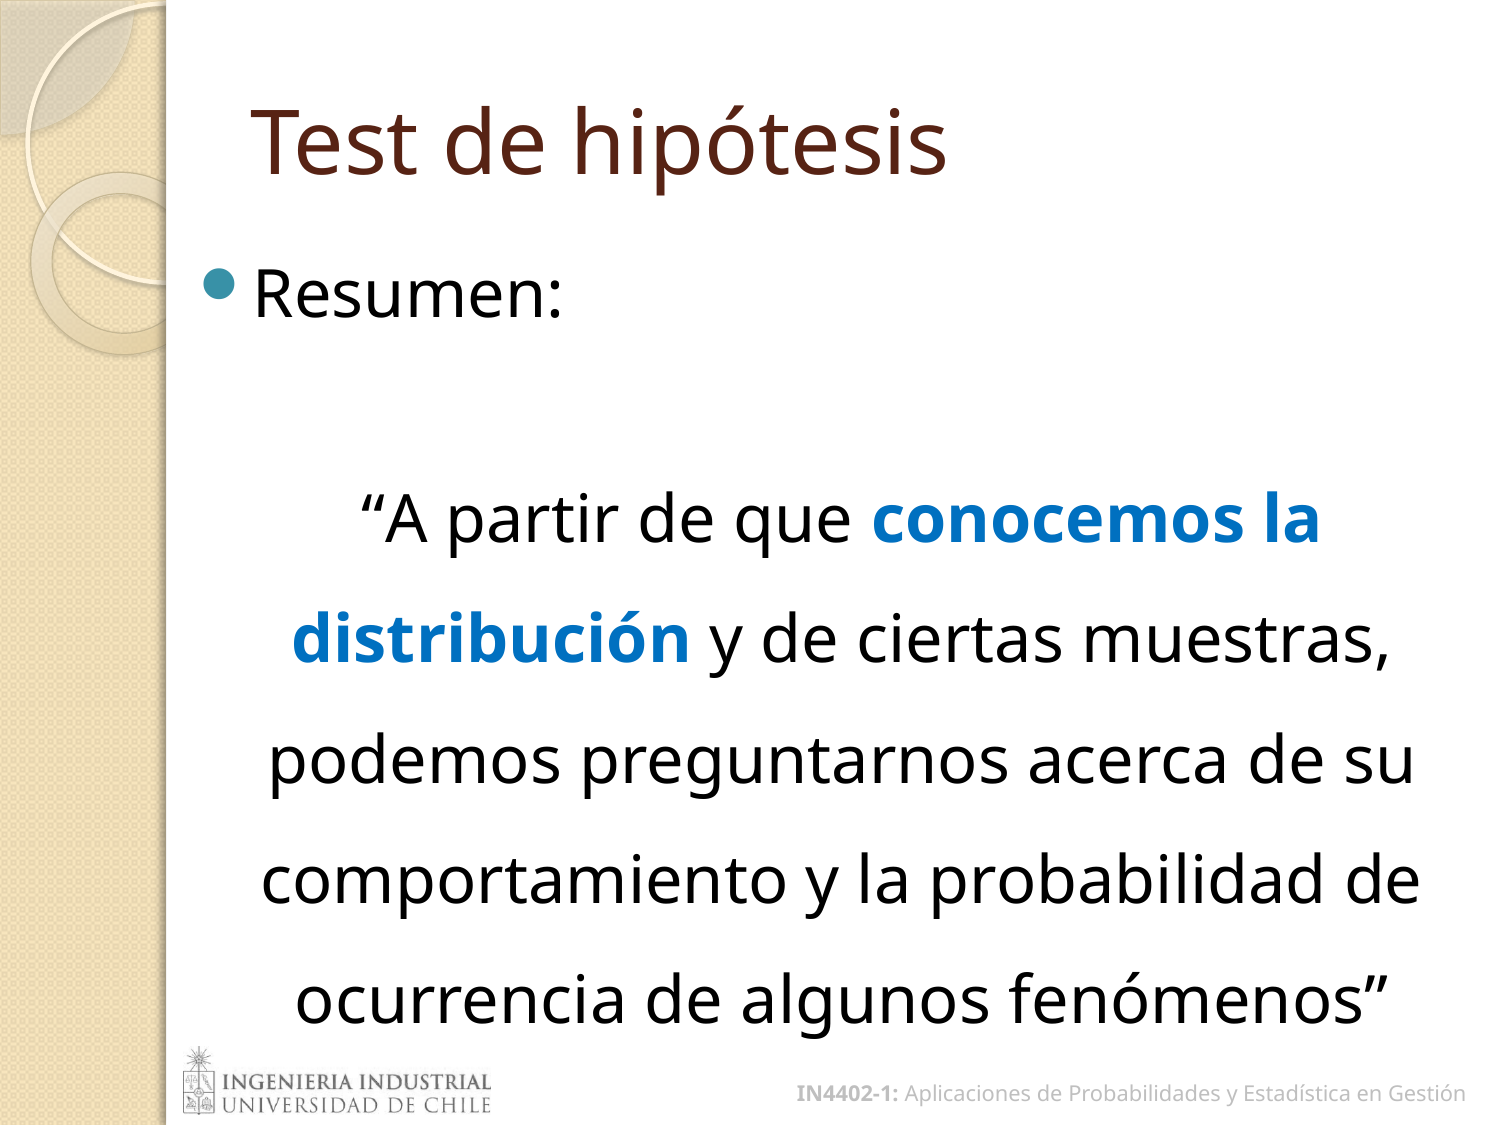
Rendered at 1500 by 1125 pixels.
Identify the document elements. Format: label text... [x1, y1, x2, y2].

list Resumen: “A partir de que conocemos la distribución y de ciertas muestras, podemos preguntarnos acerca de su comportamiento y la probabilidad de ocurrencia de algunos fenómenos” [171, 243, 1500, 1071]
picture [183, 1071, 491, 1115]
title Test de hipótesis [235, 45, 1466, 233]
